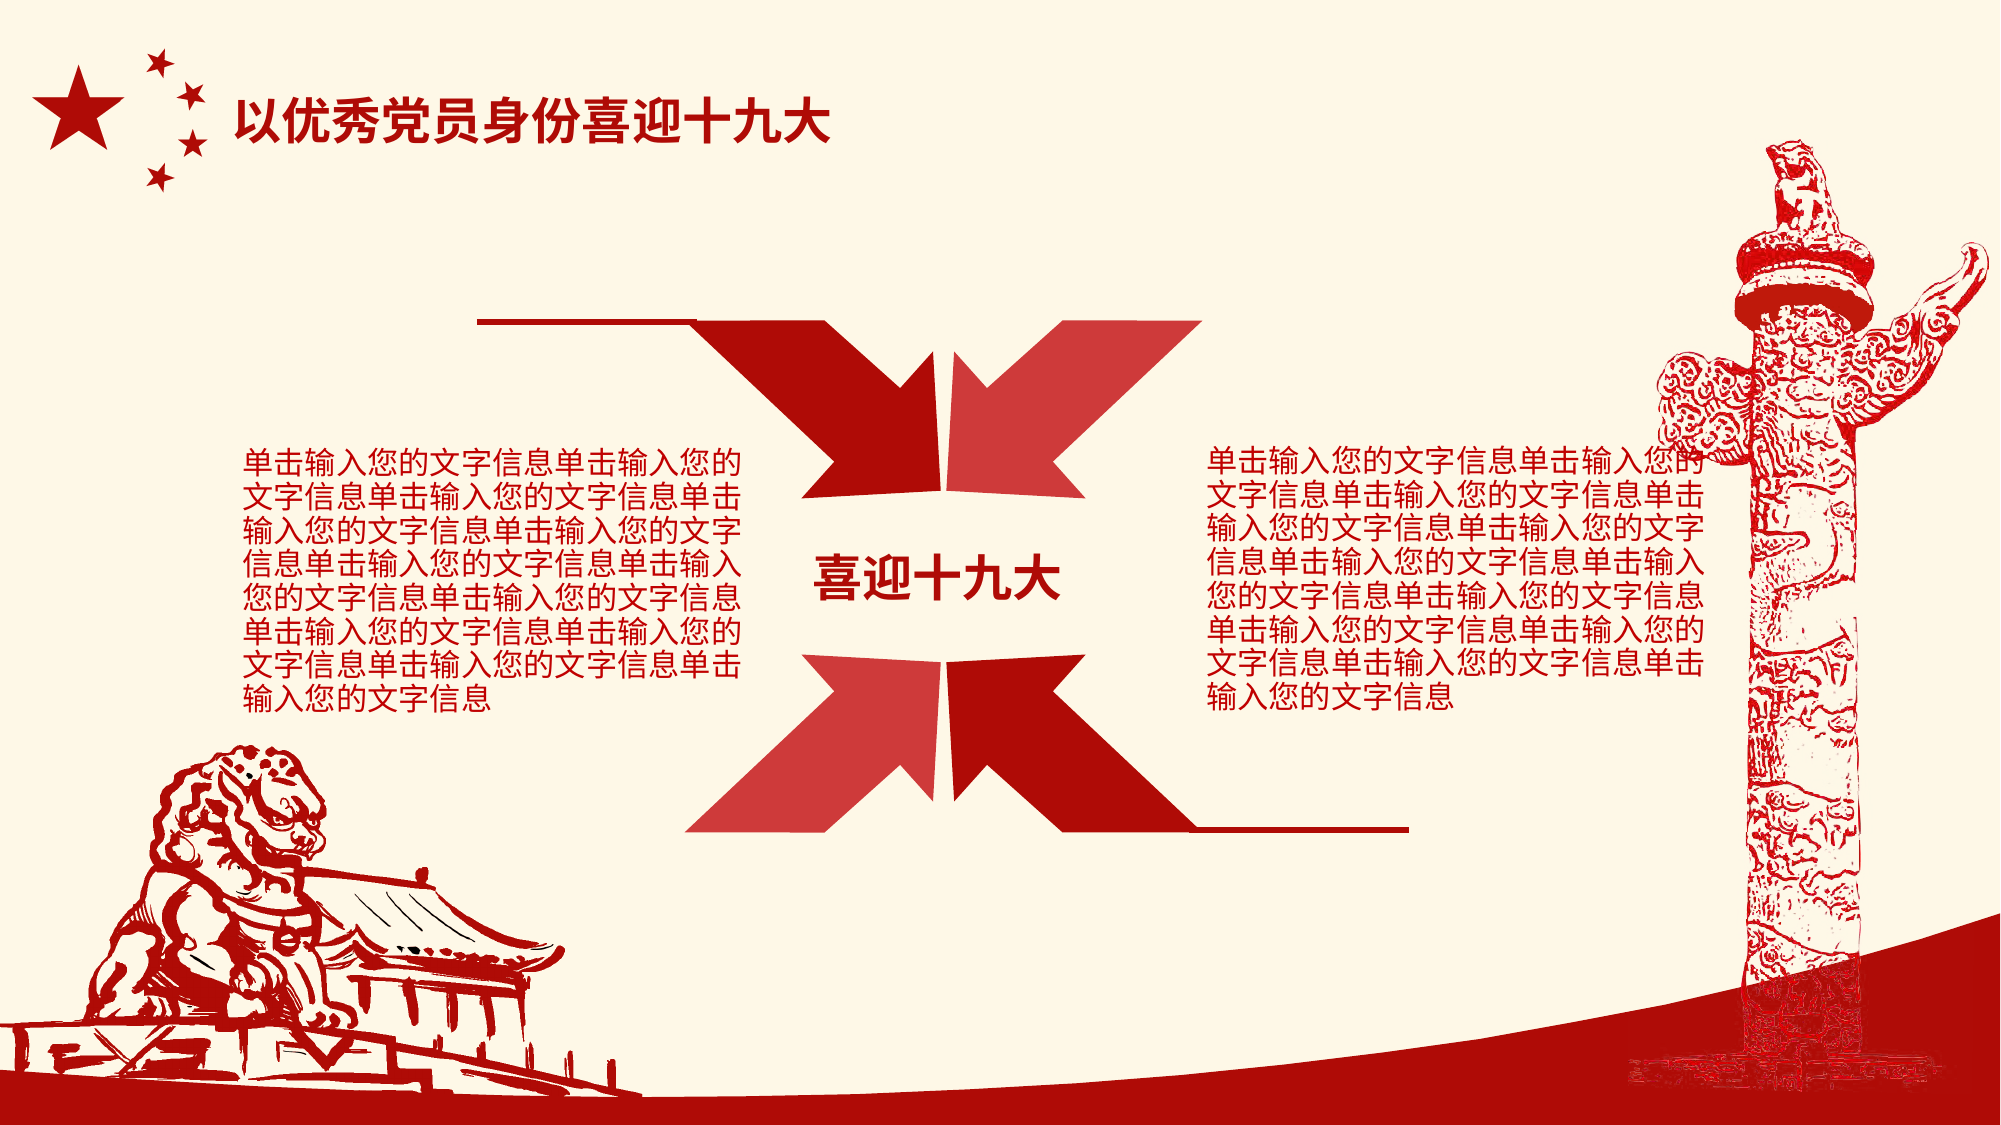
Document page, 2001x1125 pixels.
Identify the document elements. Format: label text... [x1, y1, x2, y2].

picture [1628, 21, 2000, 1125]
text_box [675, 290, 1212, 863]
picture [22, 21, 220, 219]
picture [0, 563, 702, 1097]
text_box 以优秀党员身份喜迎十九大 [217, 81, 1001, 157]
text_box 单击输入您的文字信息单击输入您的文字信息单击输入您的文字信息单击输入您的文字信息单击输入您的文字信息单击输入您的文字信息单击输入您的文字信息单击输入您的文字信息单击输入您的文字信息单击输入您的文字信息单击输入您的文字信息单击输入您的文字信息 [225, 446, 675, 764]
text_box 单击输入您的文字信息单击输入您的文字信息单击输入您的文字信息单击输入您的文字信息单击输入您的文字信息单击输入您的文字信息单击输入您的文字信息单击输入您的文字信息单击输入您的文字信息单击输入您的文字信息单击输入您的文字信息单击输入您的文字信息 [1212, 443, 1739, 762]
